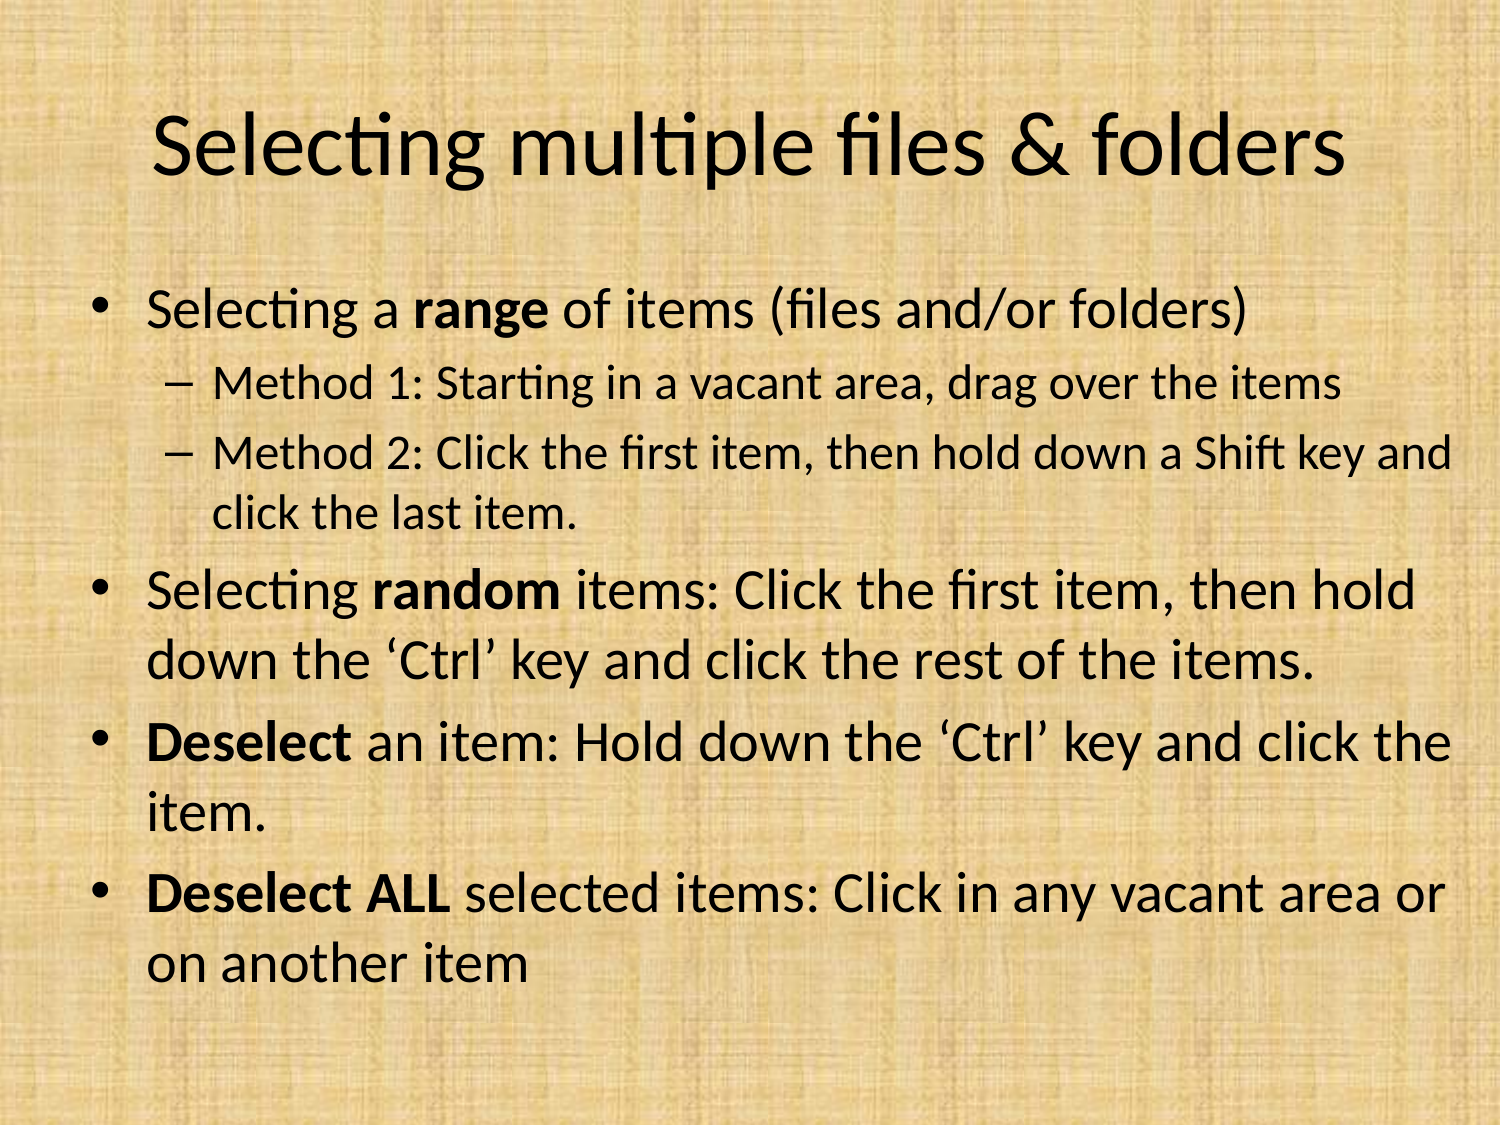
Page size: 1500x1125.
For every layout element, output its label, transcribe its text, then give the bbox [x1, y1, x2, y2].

title Selecting multiple files & folders [75, 45, 1425, 233]
picture [0, 0, 1500, 1125]
list Selecting a range of items (files and/or folders) Method 1: Starting in a vacant area, drag over the items Method 2: Click the first item, then hold down a Shift key and click the last item. Selecting random items: Click the first item, then hold down the ‘Ctrl’ key and click the rest of the items. Deselect an item: Hold down the ‘Ctrl’ key and click the item. Deselect ALL selected items: Click in any vacant area or on another item [75, 262, 1471, 1005]
